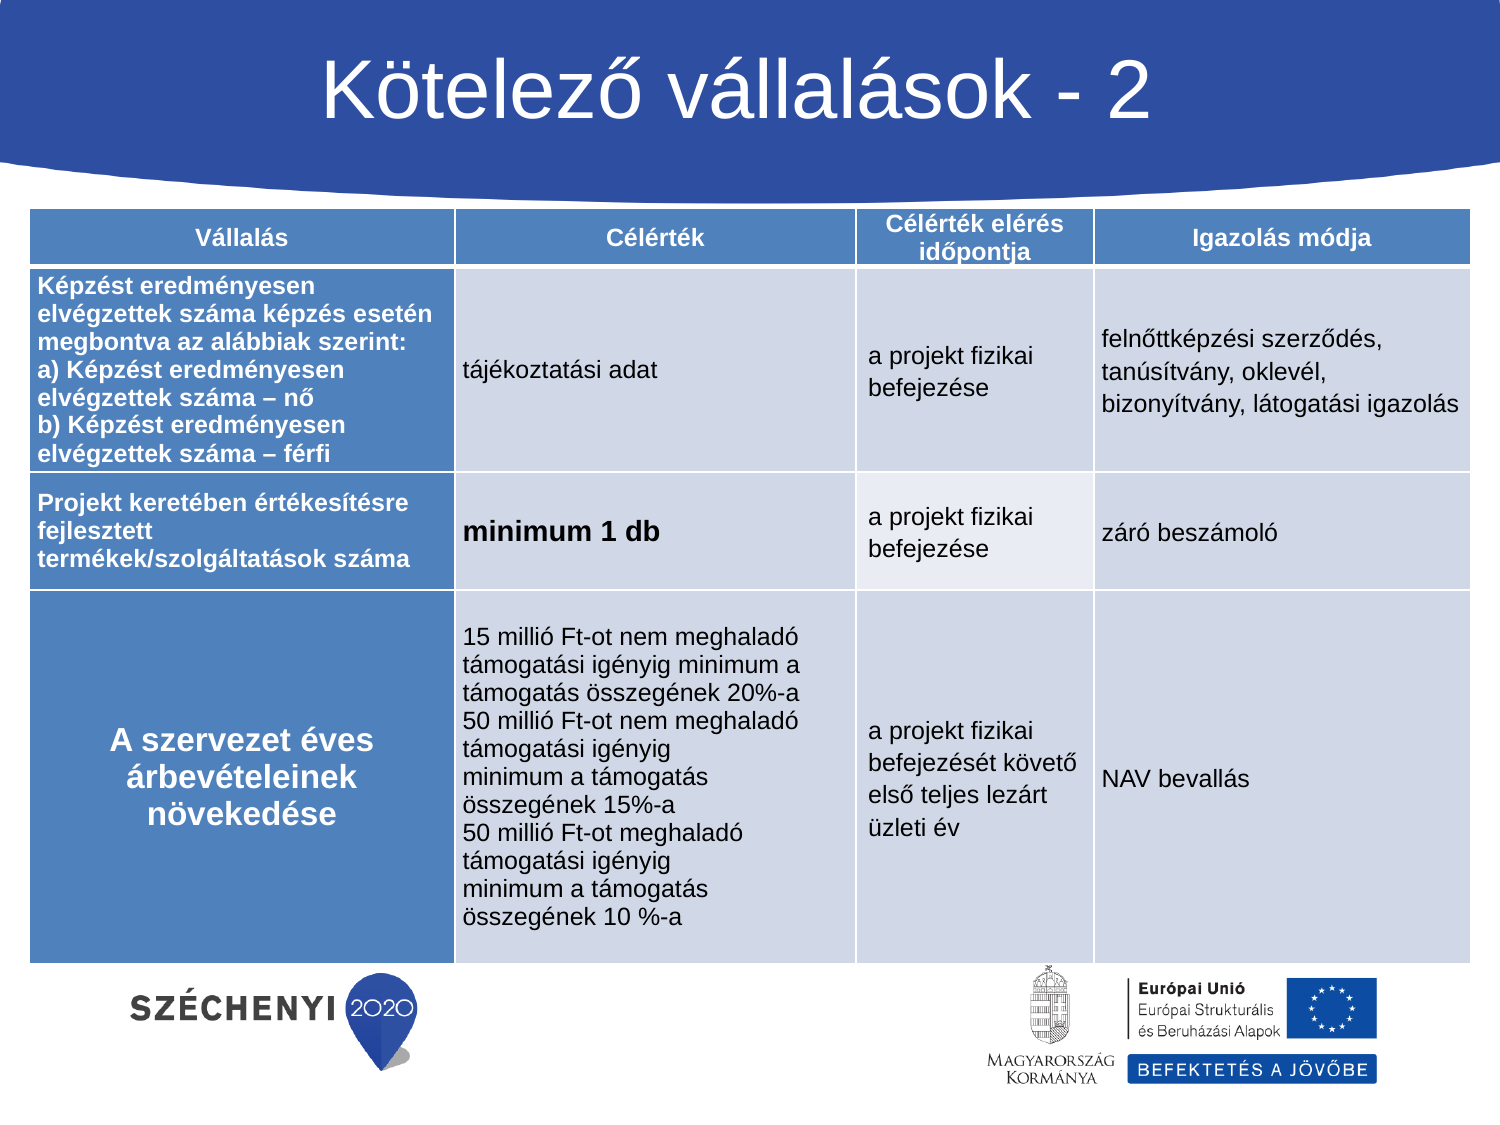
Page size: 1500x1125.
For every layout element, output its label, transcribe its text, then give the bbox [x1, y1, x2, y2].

table_cell tájékoztatási adat [456, 269, 855, 471]
table_cell A szervezet éves árbevételeinek növekedése [30, 591, 454, 963]
table_header Igazolás módja [1095, 209, 1470, 264]
table_cell NAV bevallás [1095, 591, 1470, 963]
table_cell 15 millió Ft-ot nem meghaladó támogatási igényig minimum a támogatás összegének 20%-a 50 millió Ft-ot nem meghaladó támogatási igényig minimum a támogatás összegének 15%-a 50 millió Ft-ot meghaladó támogatási igényig minimum a támogatás összegének 10 %-a [456, 591, 855, 963]
title Kötelező vállalások - 2 [73, 21, 1424, 149]
table_cell felnőttképzési szerződés, tanúsítvány, oklevél, bizonyítvány, látogatási igazolás [1095, 269, 1470, 471]
table_cell a projekt fizikai befejezését követő első teljes lezárt üzleti év [857, 591, 1093, 963]
table_cell a projekt fizikai befejezése [857, 269, 1093, 471]
table_header Célérték elérés időpontja [857, 209, 1093, 264]
table_cell záró beszámoló [1095, 473, 1470, 589]
table_header Vállalás [30, 209, 454, 264]
table_cell Képzést eredményesen elvégzettek száma képzés esetén megbontva az alábbiak szerint: a) Képzést eredményesen elvégzettek száma – nő b) Képzést eredményesen elvégzettek száma – férfi [30, 269, 454, 471]
table_cell minimum 1 db [456, 473, 855, 589]
table_cell a projekt fizikai befejezése [857, 473, 1093, 589]
picture [0, 0, 1500, 1125]
table_cell Projekt keretében értékesítésre fejlesztett termékek/szolgáltatások száma [30, 473, 454, 589]
table_header Célérték [456, 209, 855, 264]
